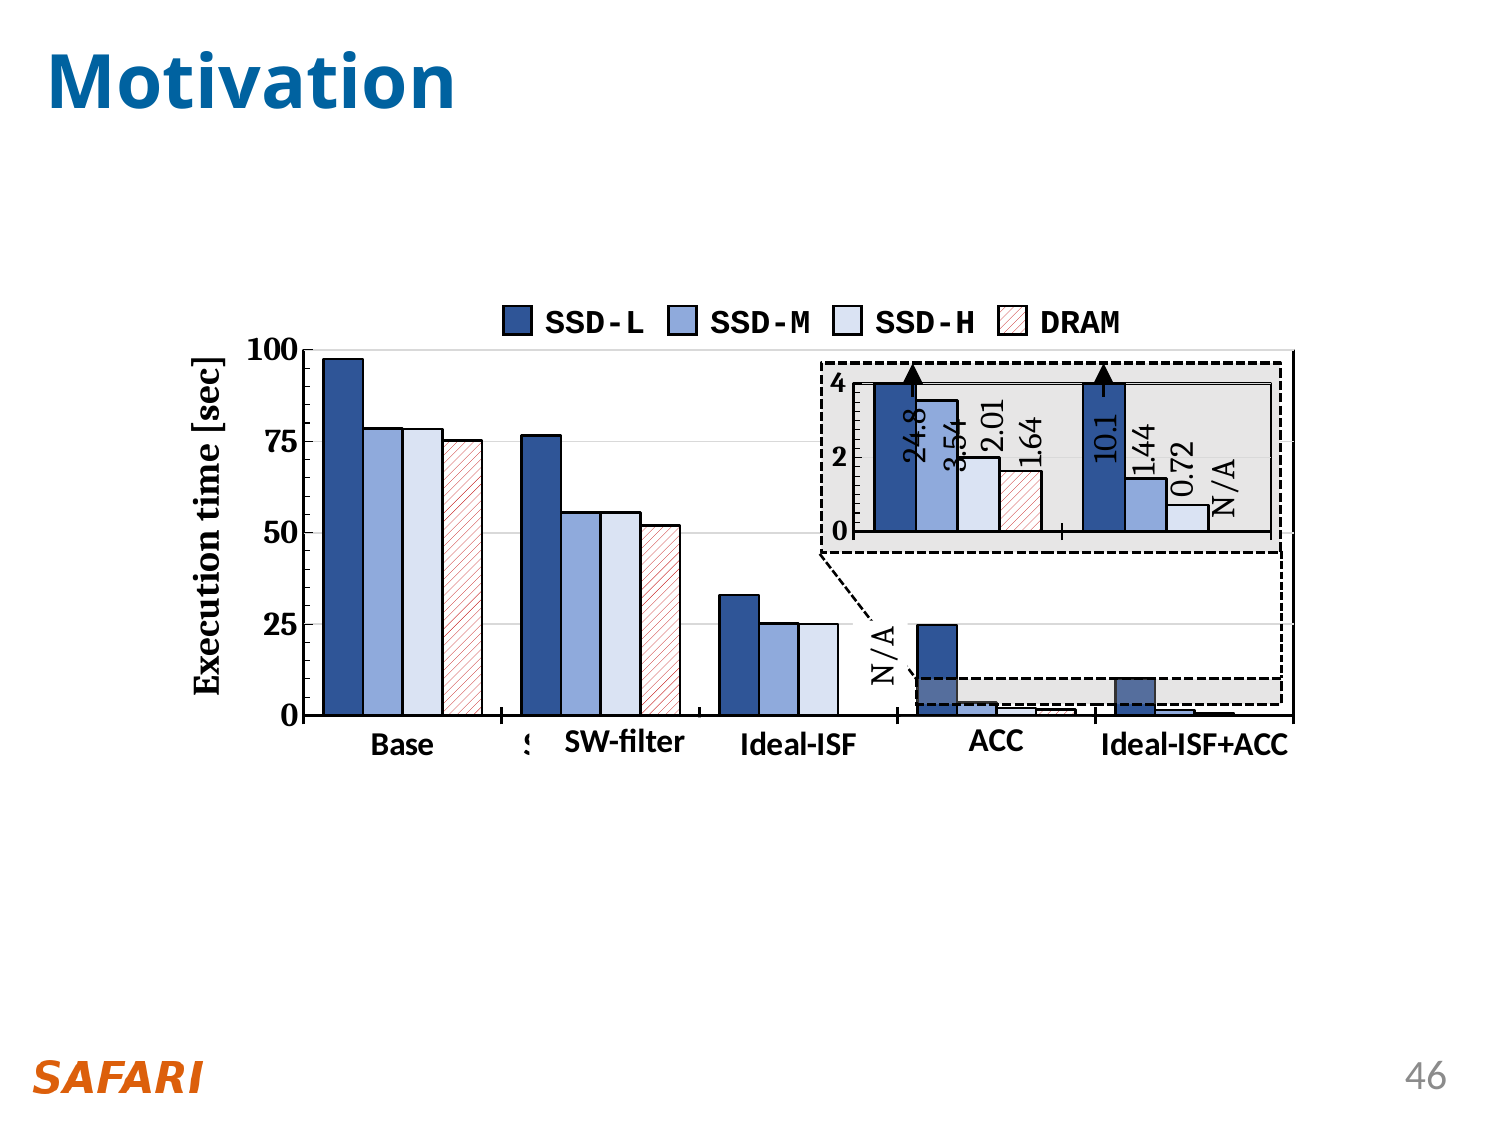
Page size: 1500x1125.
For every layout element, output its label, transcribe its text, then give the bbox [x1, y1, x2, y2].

chart [225, 322, 1316, 773]
text_box Execution time [sec] [174, 322, 225, 729]
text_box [819, 553, 917, 679]
picture [31, 1051, 209, 1104]
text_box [454, 292, 1165, 322]
title Motivation [31, 15, 1475, 143]
